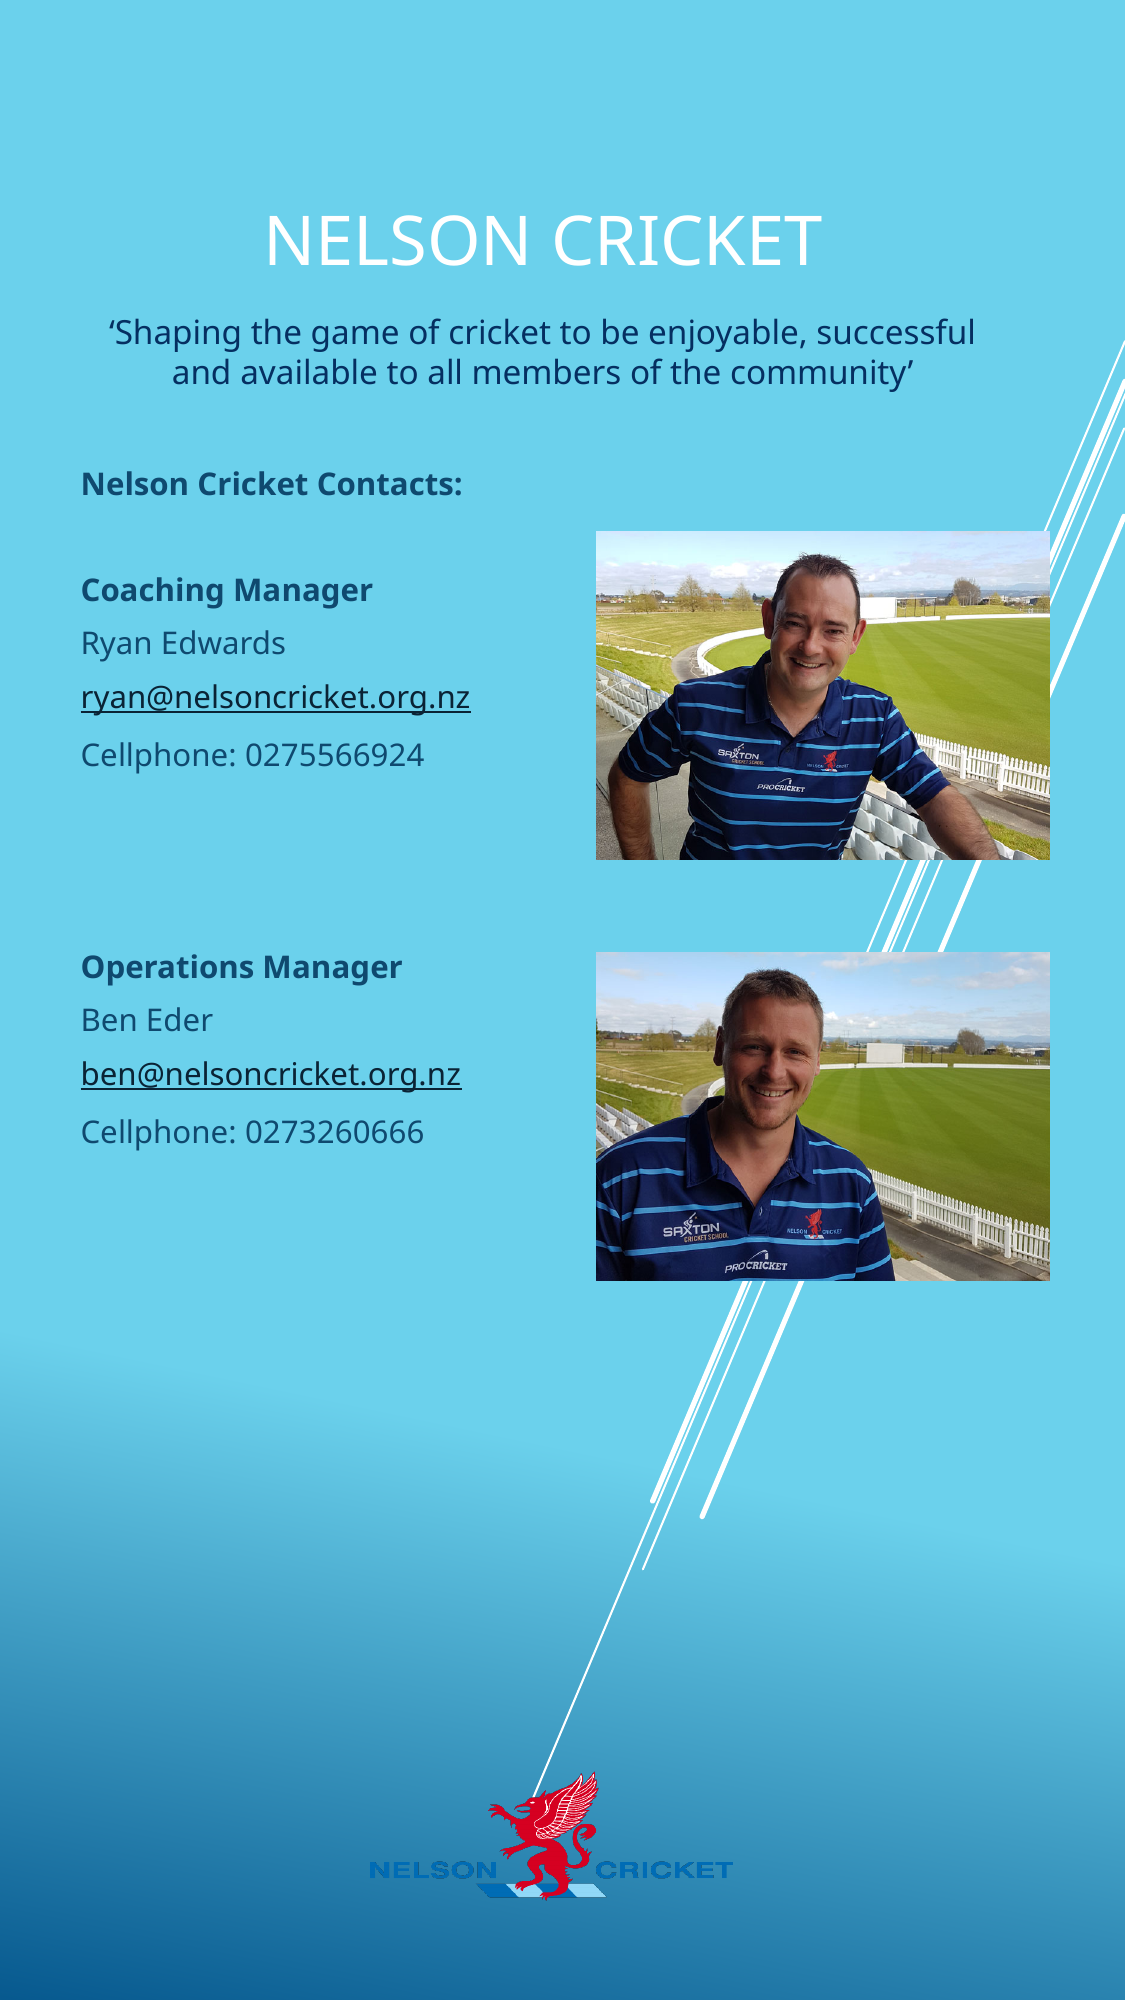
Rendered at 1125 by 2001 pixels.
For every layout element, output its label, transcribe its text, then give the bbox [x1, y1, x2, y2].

title Nelson cricket [65, 155, 1021, 288]
picture [369, 1770, 733, 1901]
subtitle Nelson Cricket Contacts: Coaching Manager Ryan Edwards ryan@nelsoncricket.org.nz Cellphone: 0275566924 Operations Manager Ben Eder ben@nelsoncricket.org.nz Cellphone: 0273260666 [65, 350, 1050, 1679]
text_box ‘Shaping the game of cricket to be enjoyable, successful and available to all members of the community’ [65, 303, 1021, 399]
picture [596, 952, 1051, 1282]
picture [596, 531, 1051, 861]
